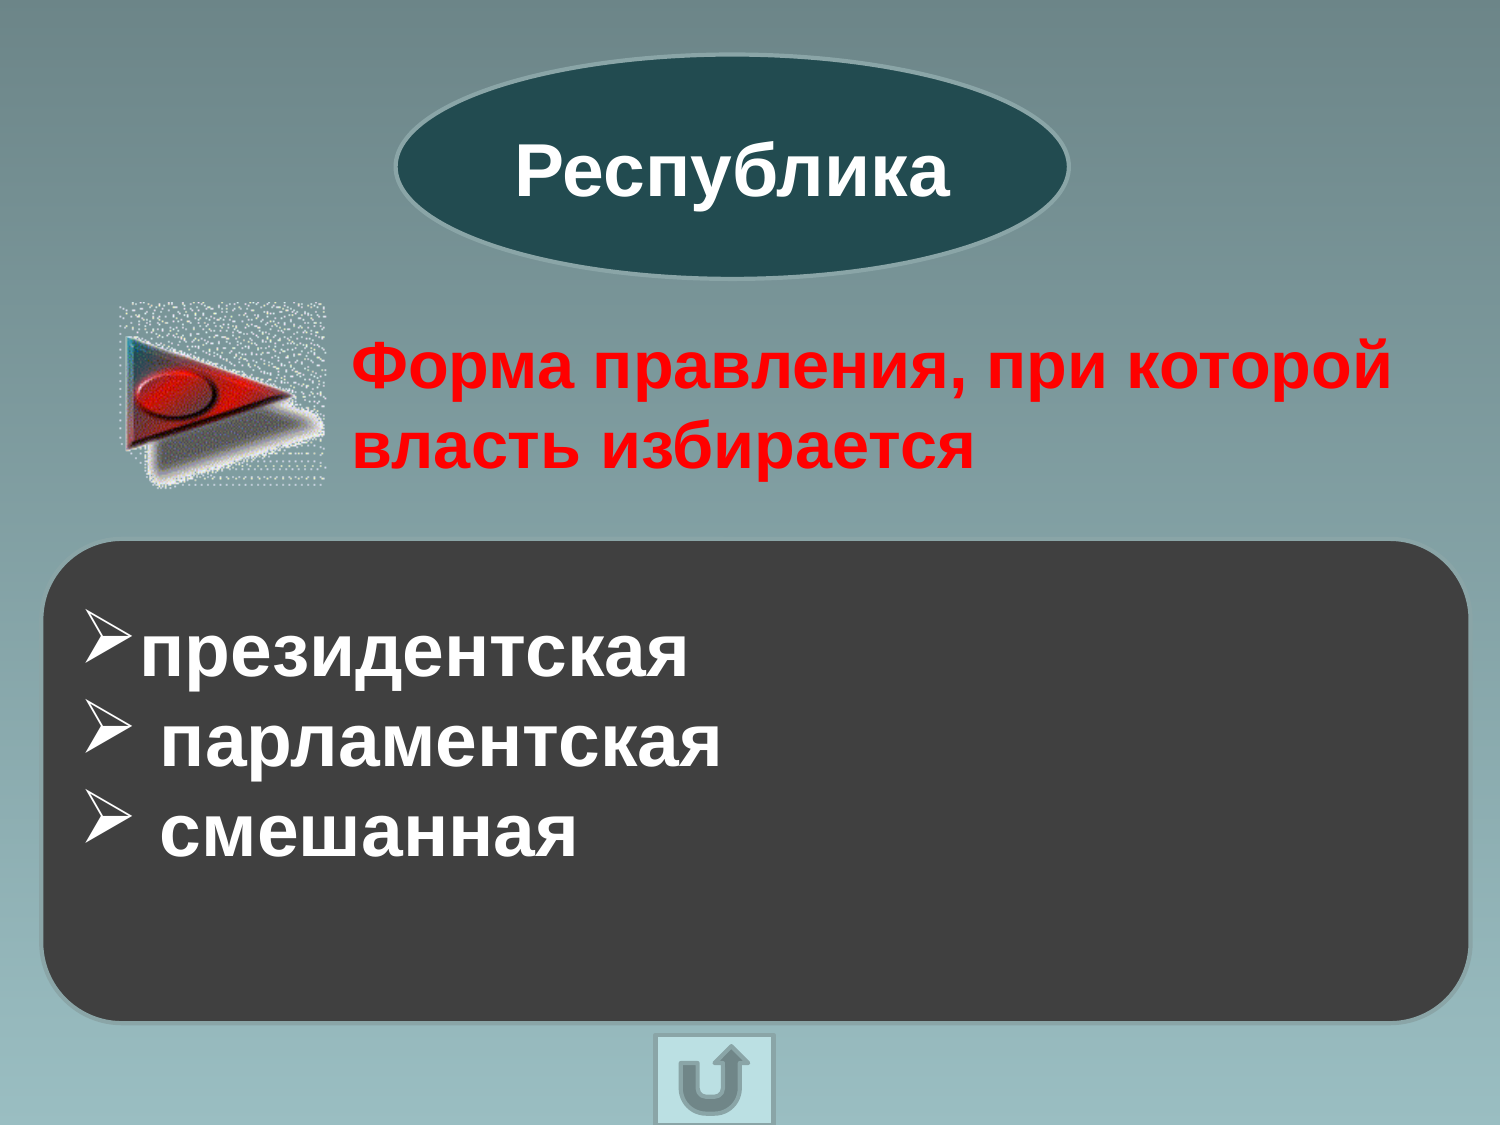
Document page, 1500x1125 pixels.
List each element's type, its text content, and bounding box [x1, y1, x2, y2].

text_box президентская парламентская смешанная [39, 536, 1473, 1026]
text_box [653, 1033, 776, 1125]
text_box Форма правления, при которой власть избирается [336, 314, 1500, 490]
text_box Республика [393, 52, 1071, 282]
picture [111, 302, 328, 519]
